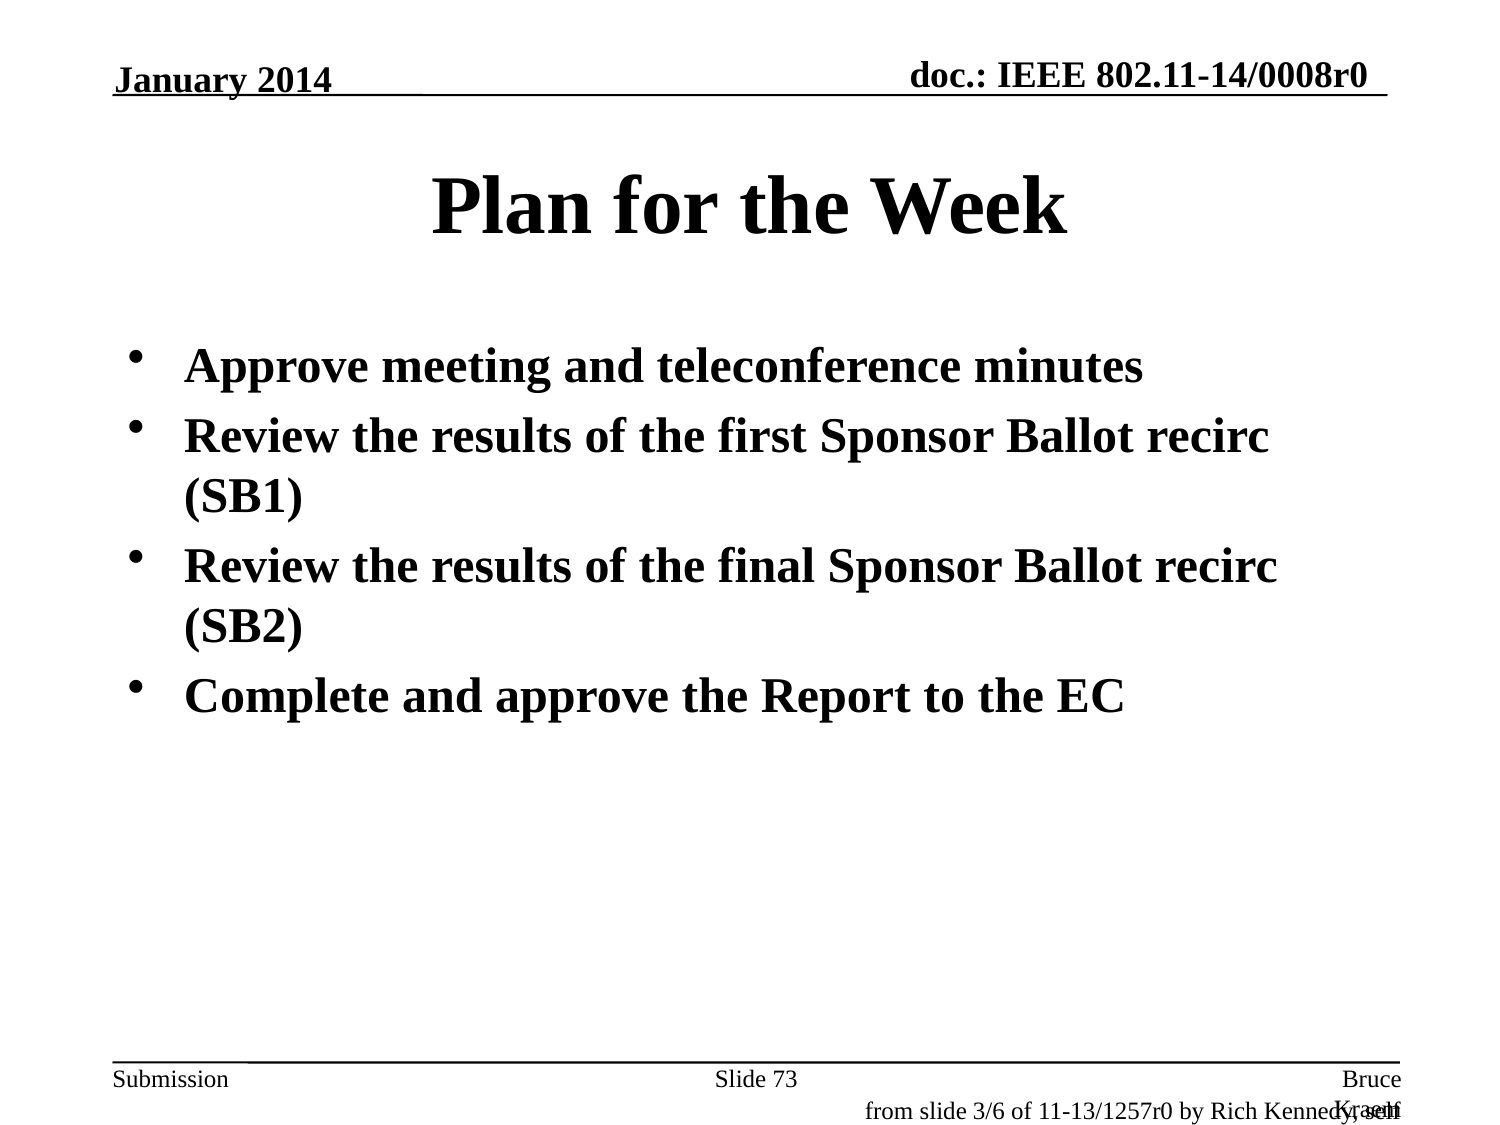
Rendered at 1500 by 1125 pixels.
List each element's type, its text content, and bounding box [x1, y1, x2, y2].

text_box from slide 3/6 of 11-13/1257r0 by Rich Kennedy, self [343, 1087, 1417, 1125]
slide_number Slide 73 [712, 1062, 800, 1087]
list Approve meeting and teleconference minutes Review the results of the first Sponsor Ballot recirc (SB1) Review the results of the final Sponsor Ballot recirc (SB2) Complete and approve the Report to the EC [112, 324, 1388, 1000]
footer Bruce Kraemer, Marvell [1325, 1062, 1402, 1087]
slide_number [114, 54, 374, 100]
title Plan for the Week [112, 112, 1388, 288]
